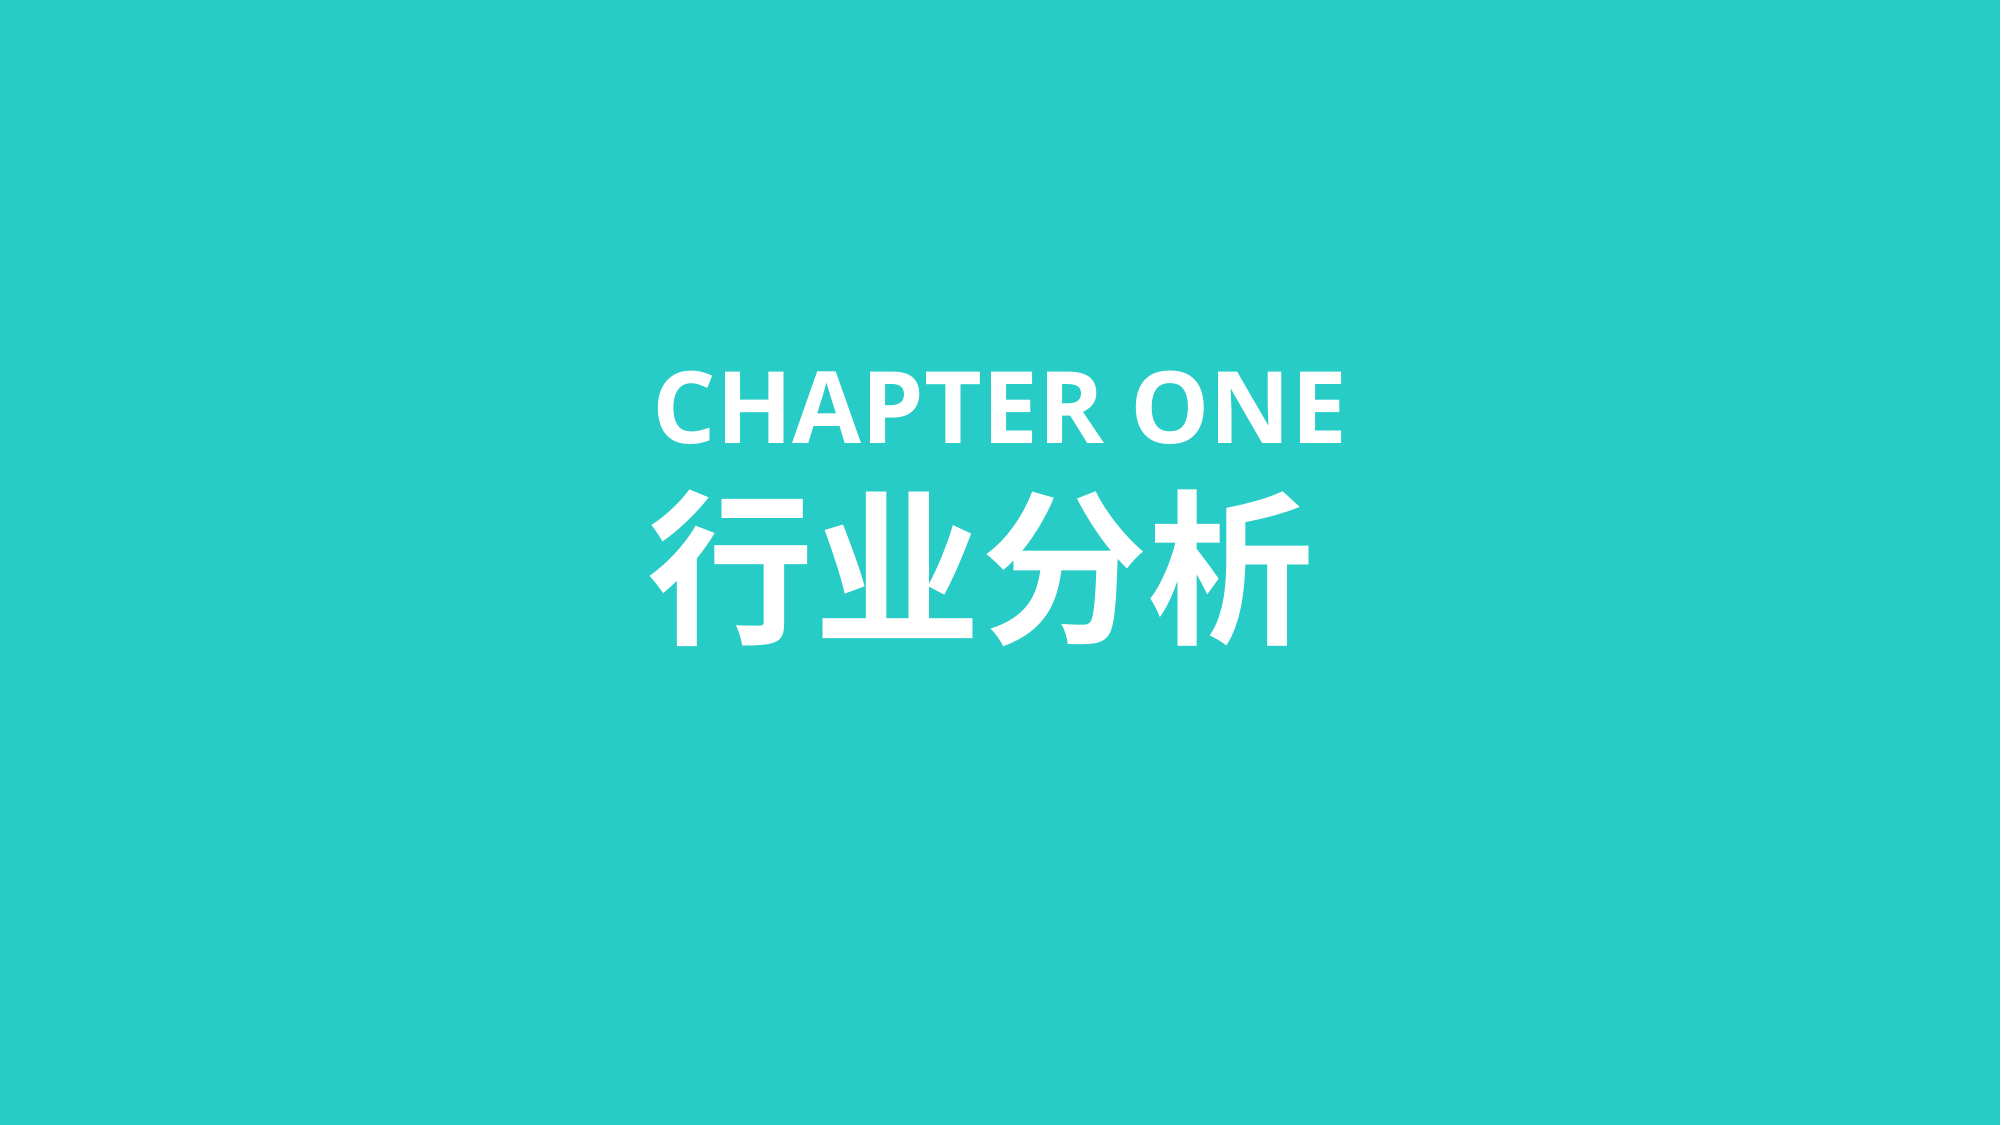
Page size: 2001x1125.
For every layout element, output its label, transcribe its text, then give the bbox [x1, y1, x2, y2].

text_box 行业分析 [468, 479, 1532, 675]
text_box CHAPTER ONE [468, 335, 1532, 471]
